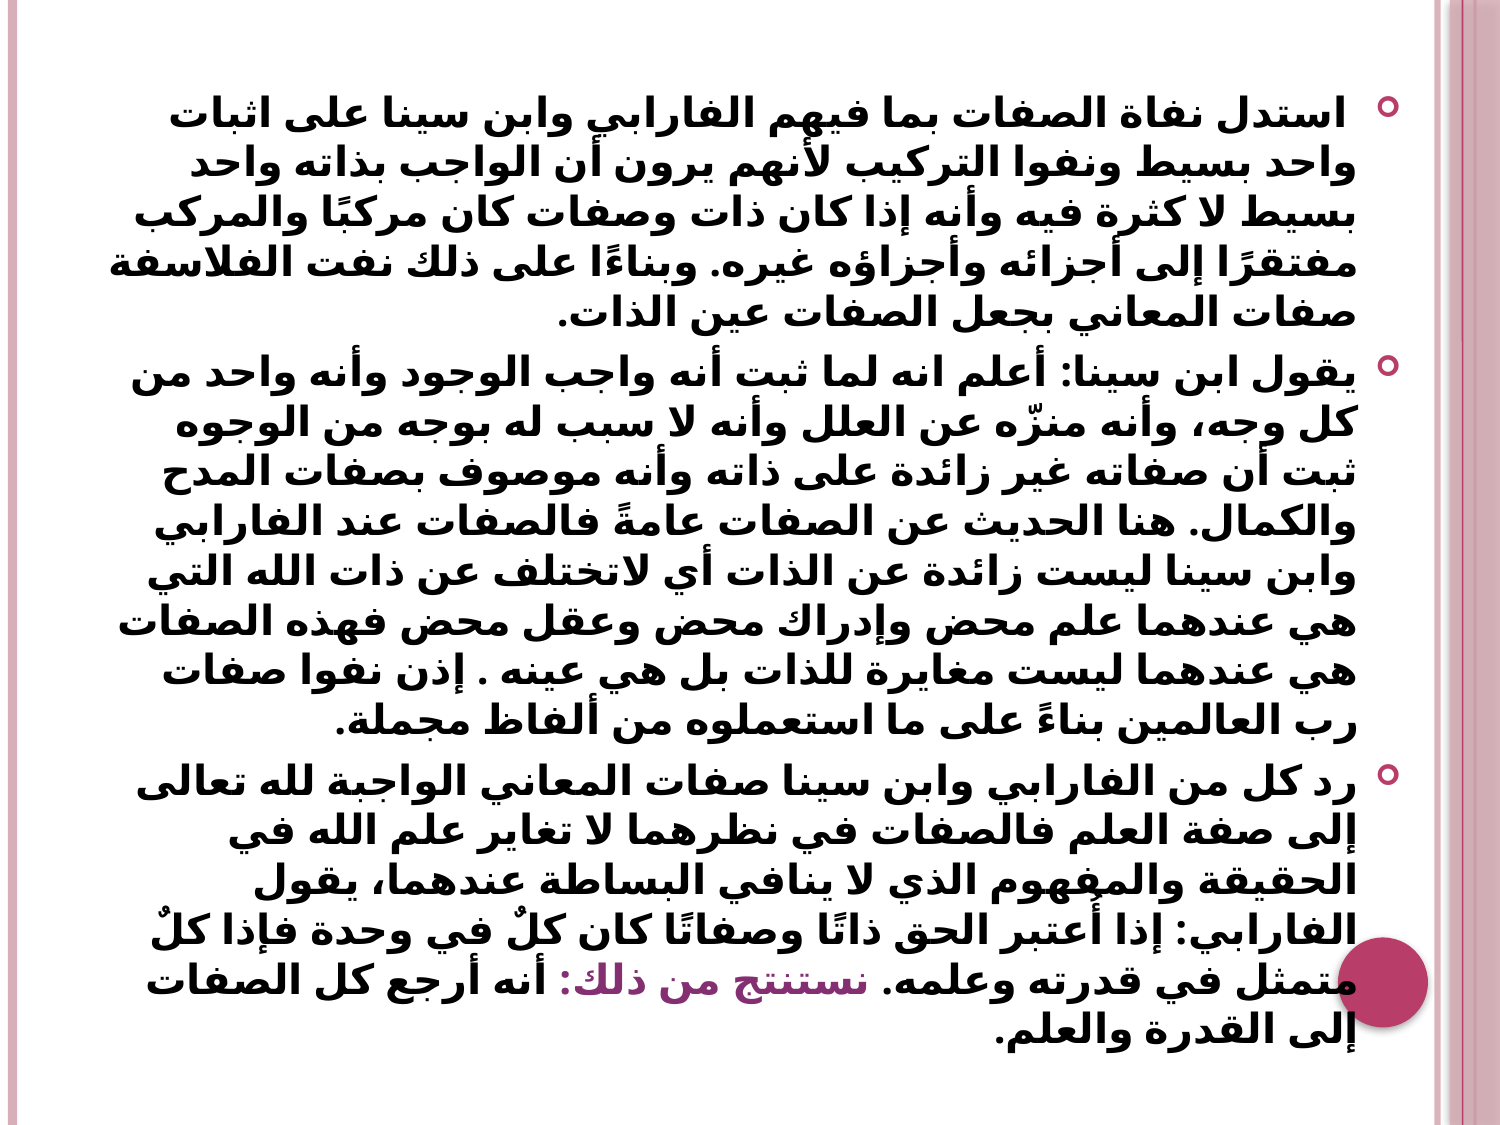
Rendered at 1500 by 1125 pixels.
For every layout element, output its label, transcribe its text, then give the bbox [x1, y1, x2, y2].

list استدل نفاة الصفات بما فيهم الفارابي وابن سينا على اثبات واحد بسيط ونفوا التركيب لأنهم يرون أن الواجب بذاته واحد بسيط لا كثرة فيه وأنه إذا كان ذات وصفات كان مركبًا والمركب مفتقرًا إلى أجزائه وأجزاؤه غيره. وبناءًا على ذلك نفت الفلاسفة صفات المعاني بجعل الصفات عين الذات. يقول ابن سينا: أعلم انه لما ثبت أنه واجب الوجود وأنه واحد من كل وجه، وأنه منزّه عن العلل وأنه لا سبب له بوجه من الوجوه ثبت أن صفاته غير زائدة على ذاته وأنه موصوف بصفات المدح والكمال. هنا الحديث عن الصفات عامةً فالصفات عند الفارابي وابن سينا ليست زائدة عن الذات أي لاتختلف عن ذات الله التي هي عندهما علم محض وإدراك محض وعقل محض فهذه الصفات هي عندهما ليست مغايرة للذات بل هي عينه . إذن نفوا صفات رب العالمين بناءً على ما استعملوه من ألفاظ مجملة. رد كل من الفارابي وابن سينا صفات المعاني الواجبة لله تعالى إلى صفة العلم فالصفات في نظرهما لا تغاير علم الله في الحقيقة والمفهوم الذي لا ينافي البساطة عندهما، يقول الفارابي: إذا أُعتبر الحق ذاتًا وصفاتًا كان كلٌ في وحدة فإذا كلٌ متمثل في قدرته وعلمه. نستنتج من ذلك: أنه أرجع كل الصفات إلى القدرة والعلم. [75, 78, 1412, 1062]
